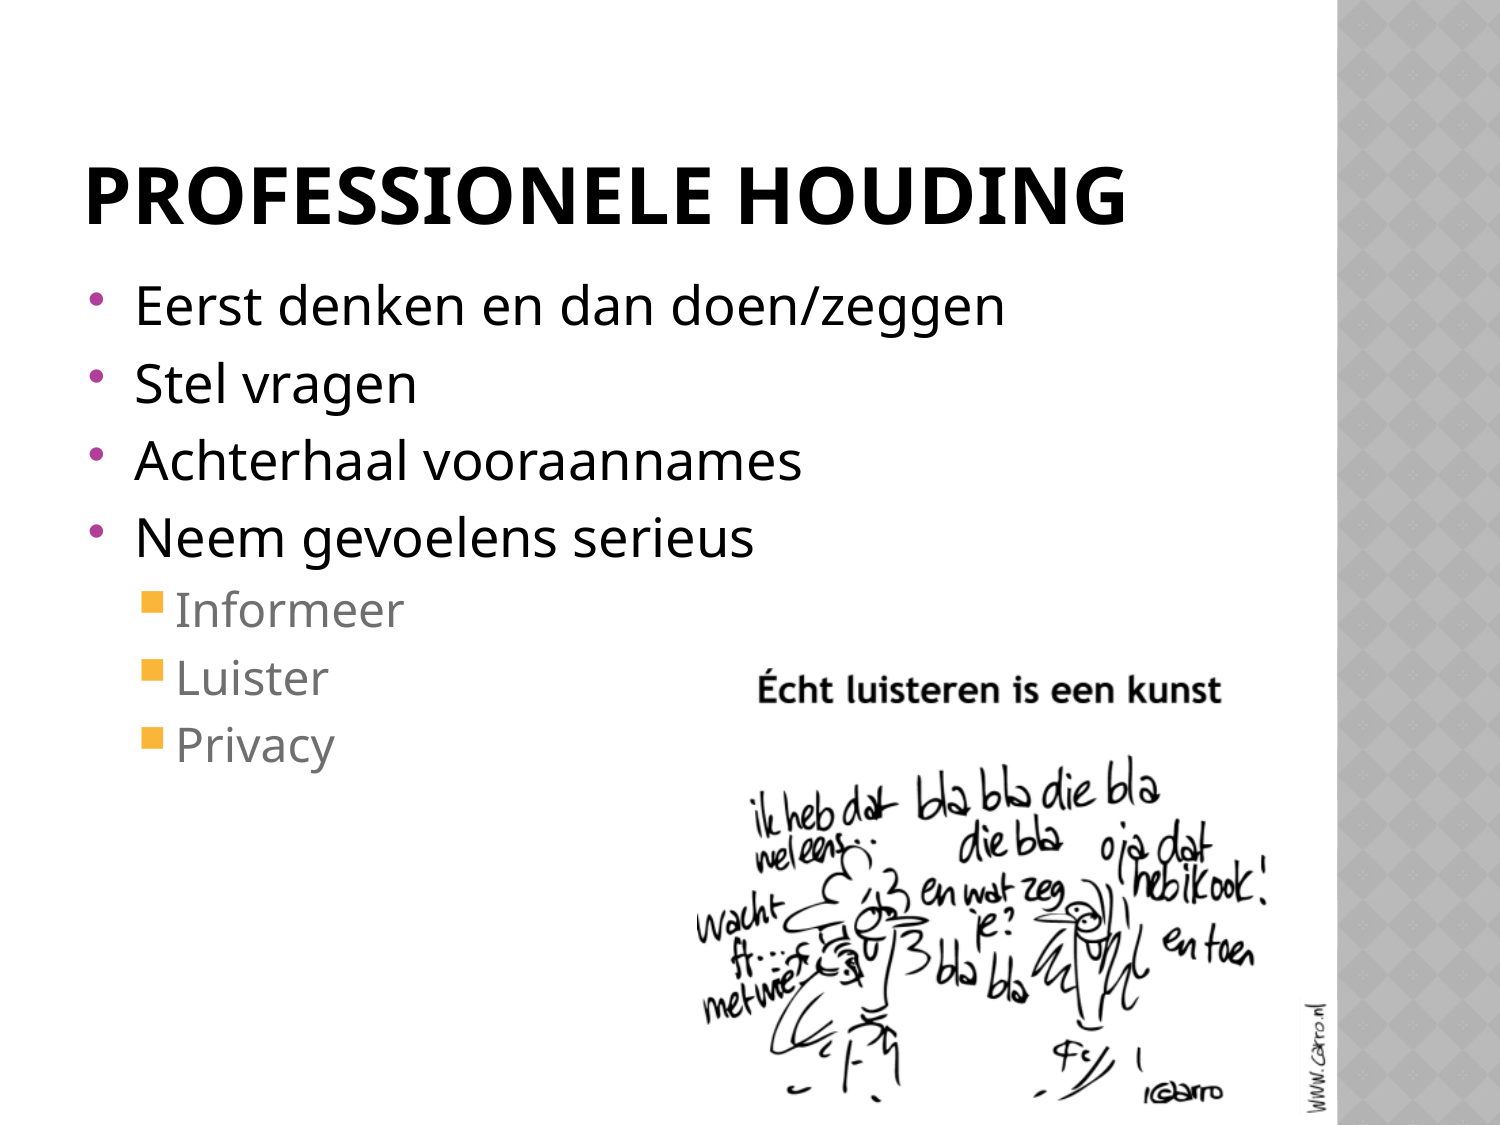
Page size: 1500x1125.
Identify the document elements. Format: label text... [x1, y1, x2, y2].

picture [697, 668, 1333, 1118]
list Eerst denken en dan doen/zeggen Stel vragen Achterhaal vooraannames Neem gevoelens serieus Informeer Luister Privacy [75, 264, 1263, 1059]
title Professionele houding [75, 52, 1263, 240]
